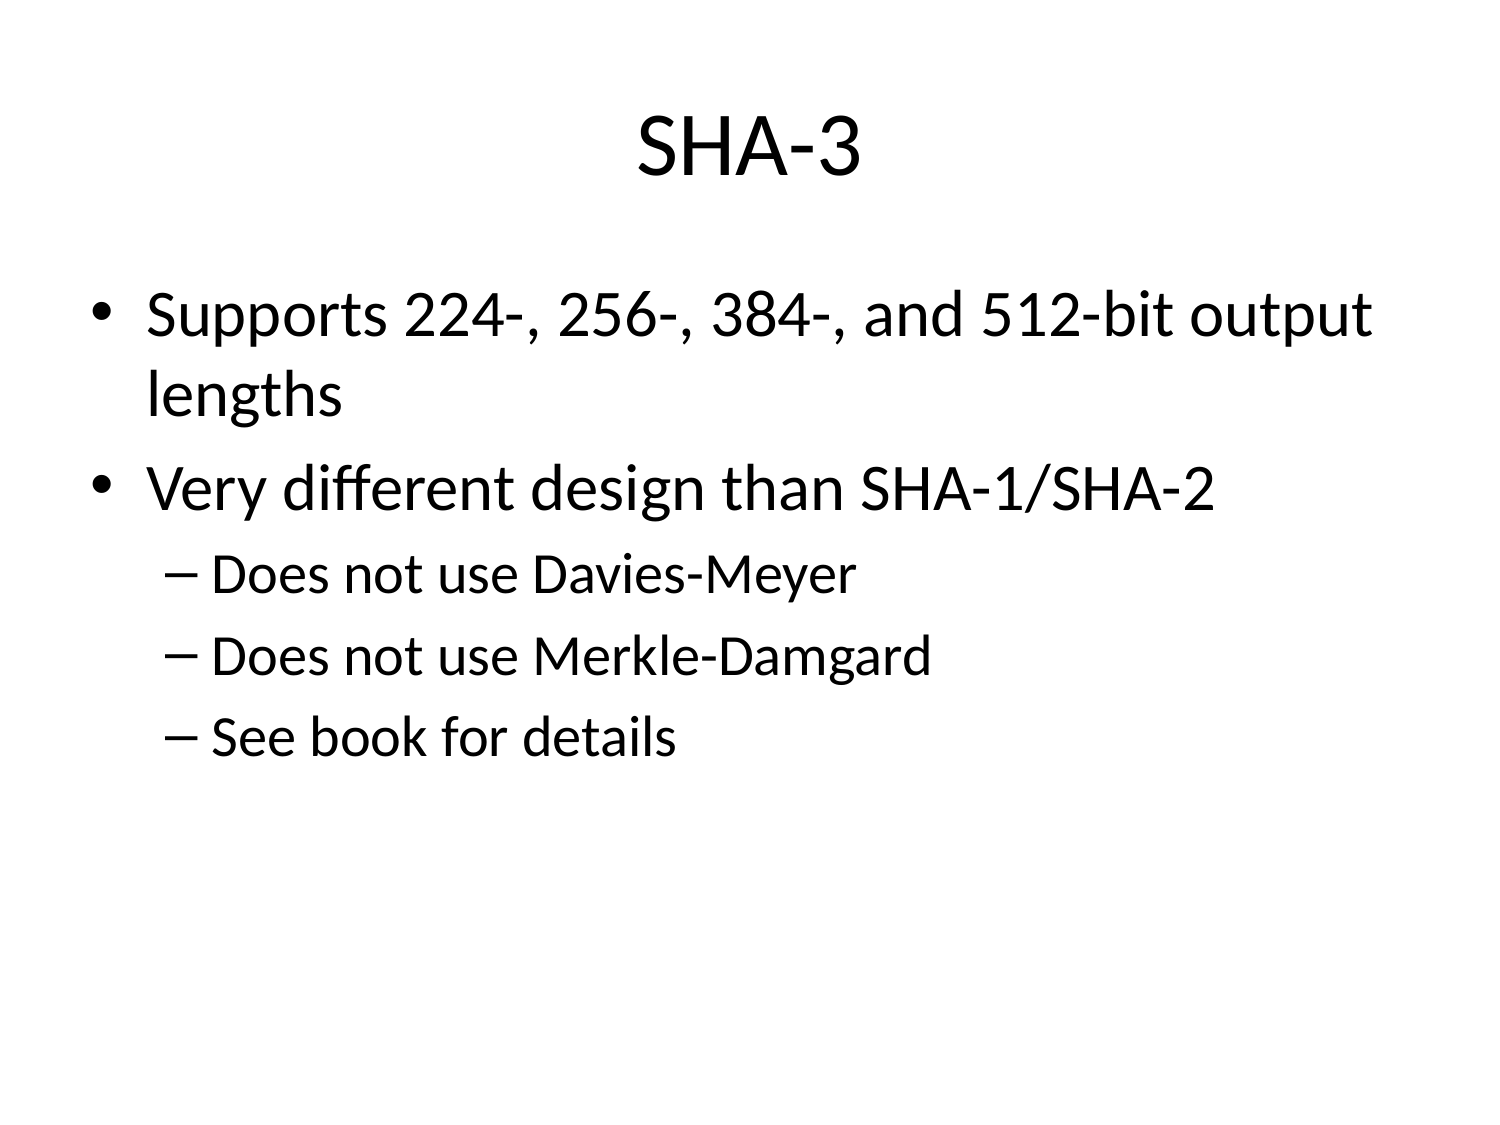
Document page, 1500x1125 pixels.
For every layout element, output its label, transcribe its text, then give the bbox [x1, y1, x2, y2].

title SHA-3 [75, 45, 1425, 233]
list Supports 224-, 256-, 384-, and 512-bit output lengths Very different design than SHA-1/SHA-2 Does not use Davies-Meyer Does not use Merkle-Damgard See book for details [75, 262, 1425, 1005]
